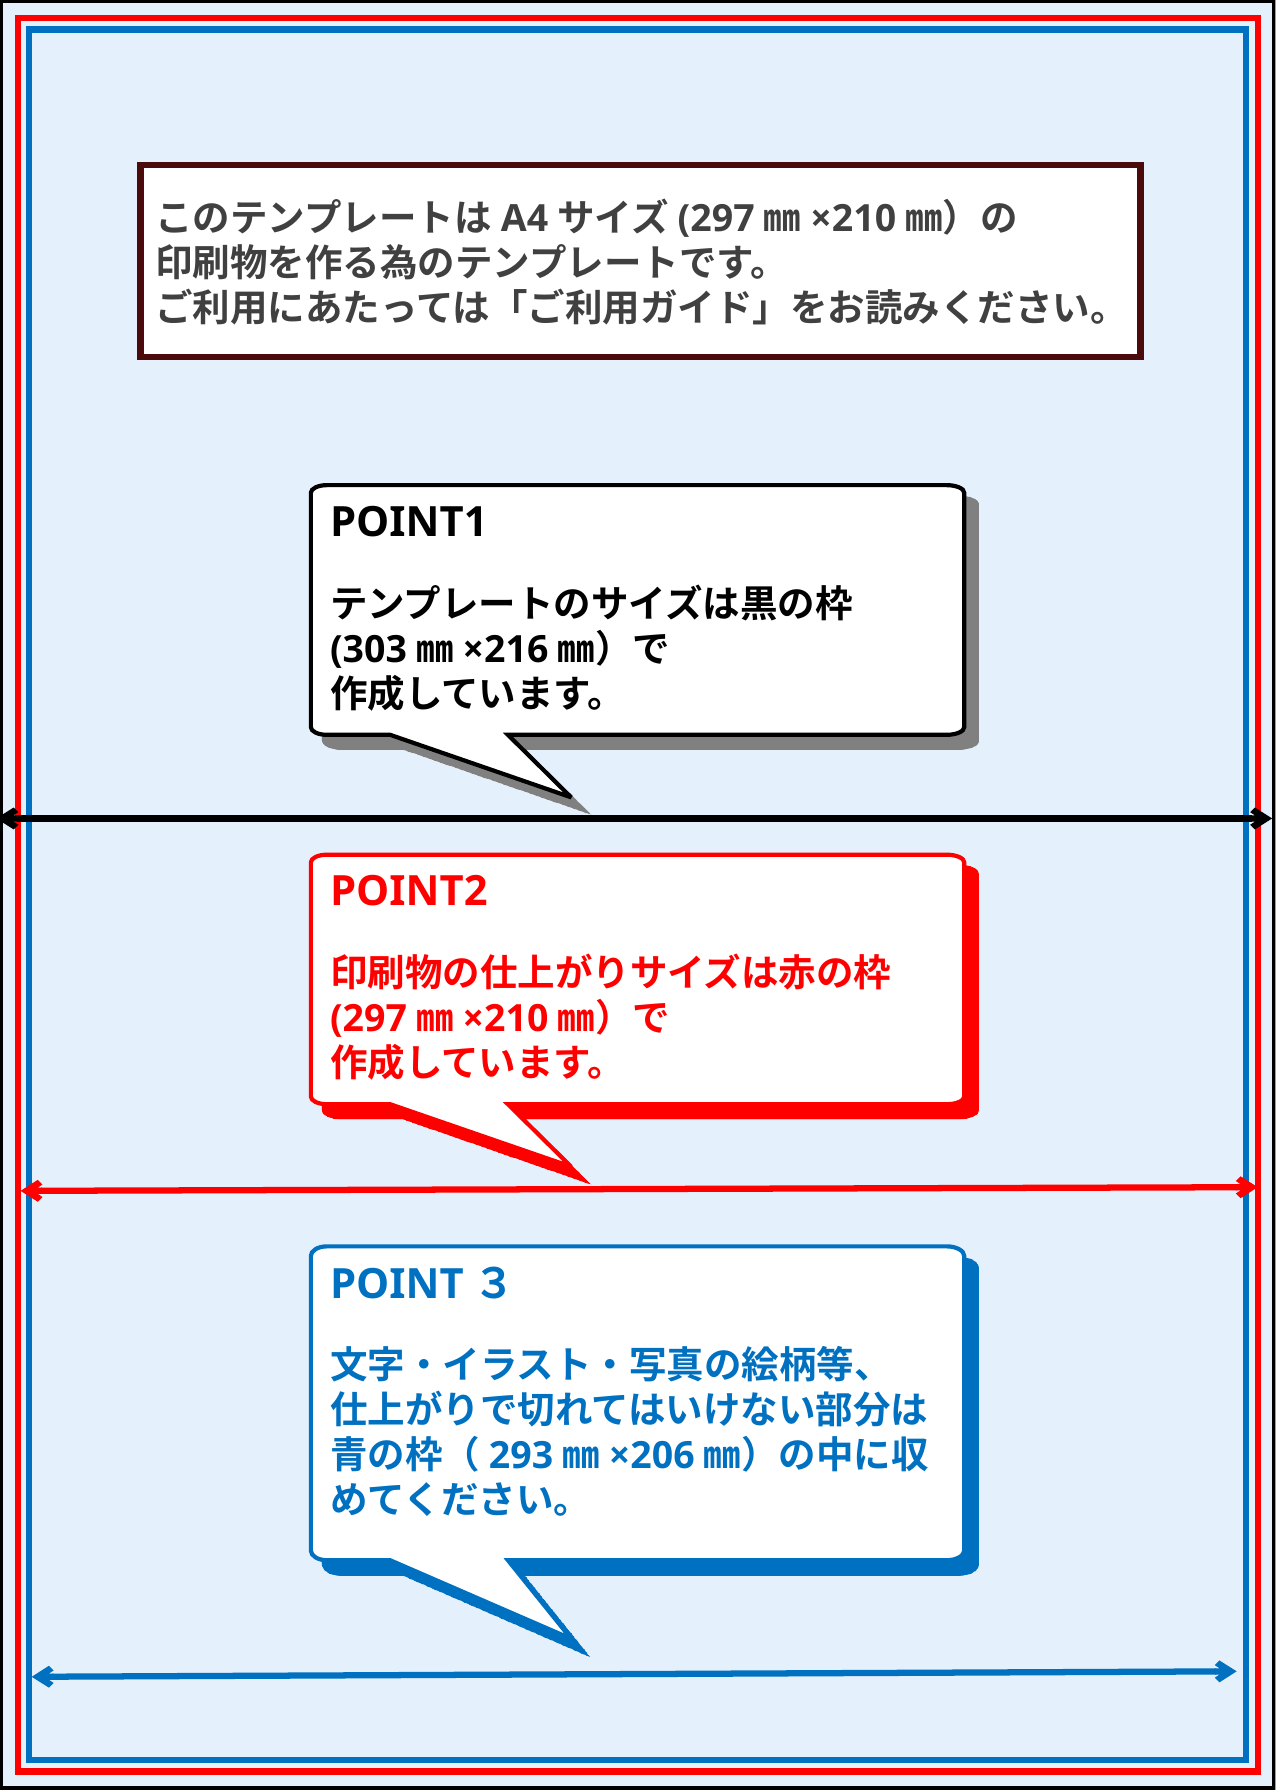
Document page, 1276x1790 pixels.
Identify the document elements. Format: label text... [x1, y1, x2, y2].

text_box このテンプレートはA4サイズ(297㎜×210㎜）の 印刷物を作る為のテンプレートです。 ご利用にあたっては「ご利用ガイド」をお読みください。 [140, 164, 1142, 358]
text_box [31, 1671, 1237, 1677]
text_box [28, 1191, 1247, 1761]
text_box [0, 0, 1276, 1790]
text_box POINT2 印刷物の仕上がりサイズは赤の枠(297㎜×210㎜）で 作成しています。 [310, 854, 965, 1167]
text_box POINT1 テンプレートのサイズは黒の枠 (303㎜×216㎜）で 作成しています。 [310, 485, 965, 798]
text_box [17, 17, 1259, 815]
text_box [17, 822, 1259, 1773]
text_box [28, 822, 1247, 1187]
text_box POINT３ 文字・イラスト・写真の絵柄等、 仕上がりで切れてはいけない部分は 青の枠（293㎜×206㎜）の中に収めてください。 [310, 1246, 965, 1639]
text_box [20, 1187, 1258, 1191]
text_box [28, 28, 1247, 815]
